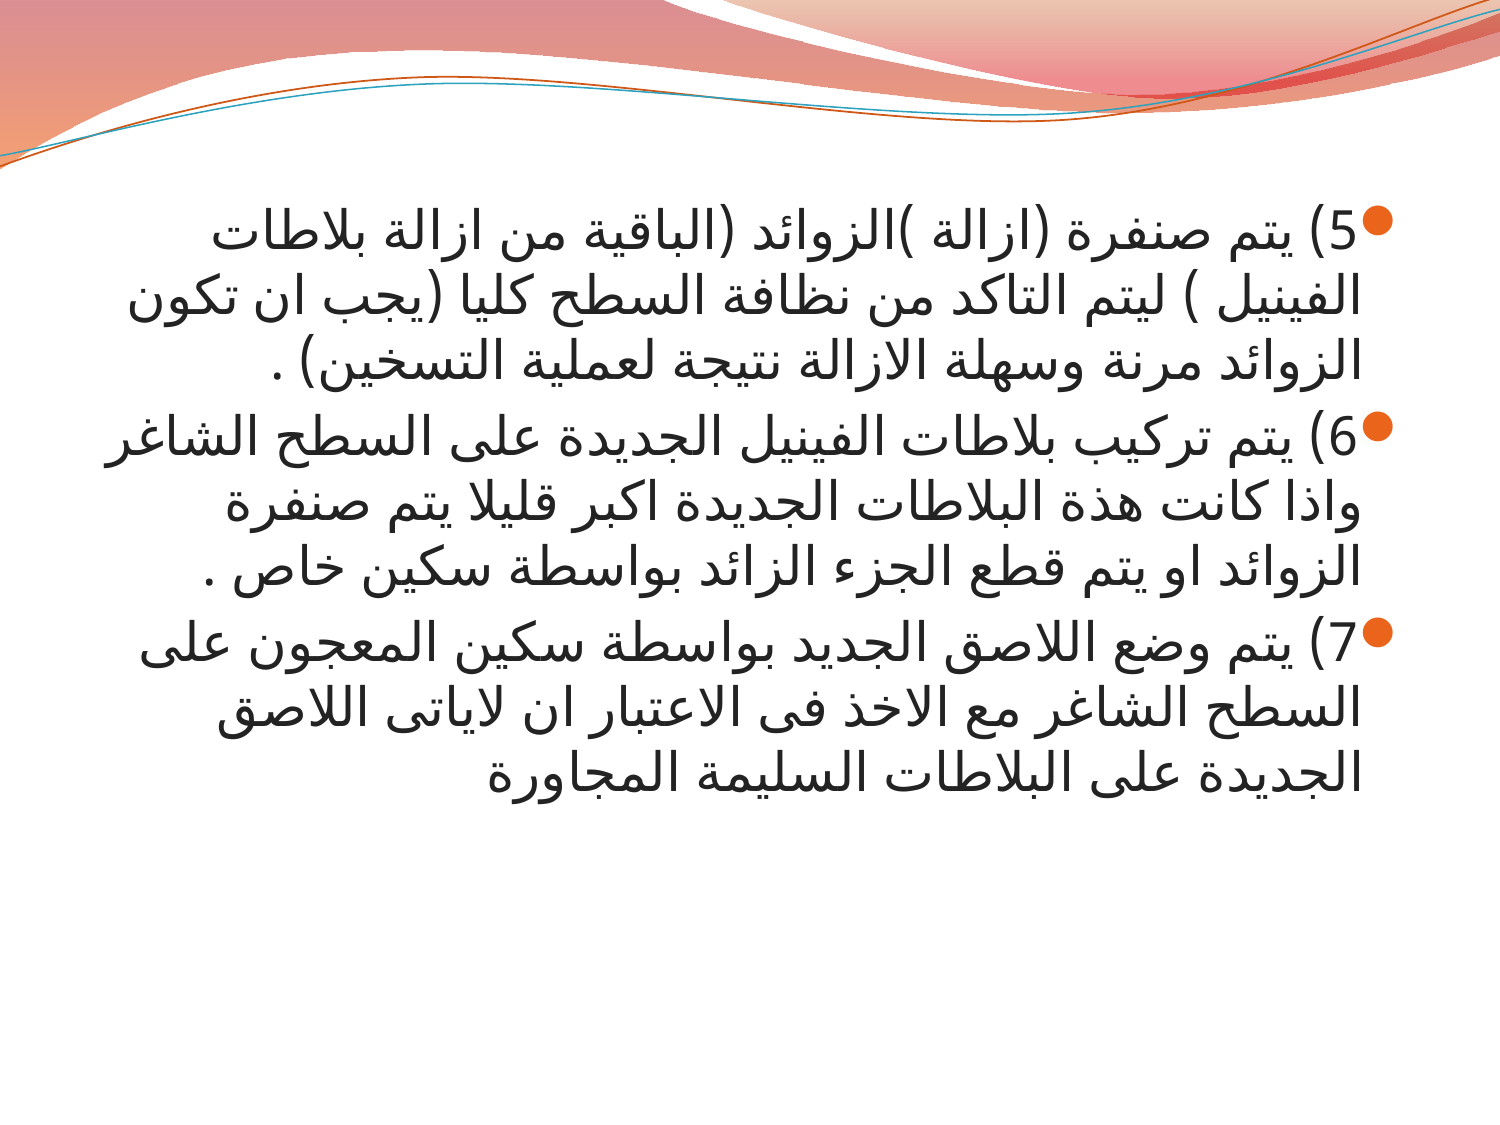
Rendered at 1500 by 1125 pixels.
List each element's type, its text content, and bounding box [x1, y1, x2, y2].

list 5) يتم صنفرة (ازالة )الزوائد (الباقية من ازالة بلاطات الفينيل ) ليتم التاكد من نظافة السطح كليا (يجب ان تكون الزوائد مرنة وسهلة الازالة نتيجة لعملية التسخين) . 6) يتم تركيب بلاطات الفينيل الجديدة على السطح الشاغر واذا كانت هذة البلاطات الجديدة اكبر قليلا يتم صنفرة الزوائد او يتم قطع الجزء الزائد بواسطة سكين خاص . 7) يتم وضع اللاصق الجديد بواسطة سكين المعجون على السطح الشاغر مع الاخذ فى الاعتبار ان لاياتى اللاصق الجديدة على البلاطات السليمة المجاورة [75, 187, 1425, 1038]
